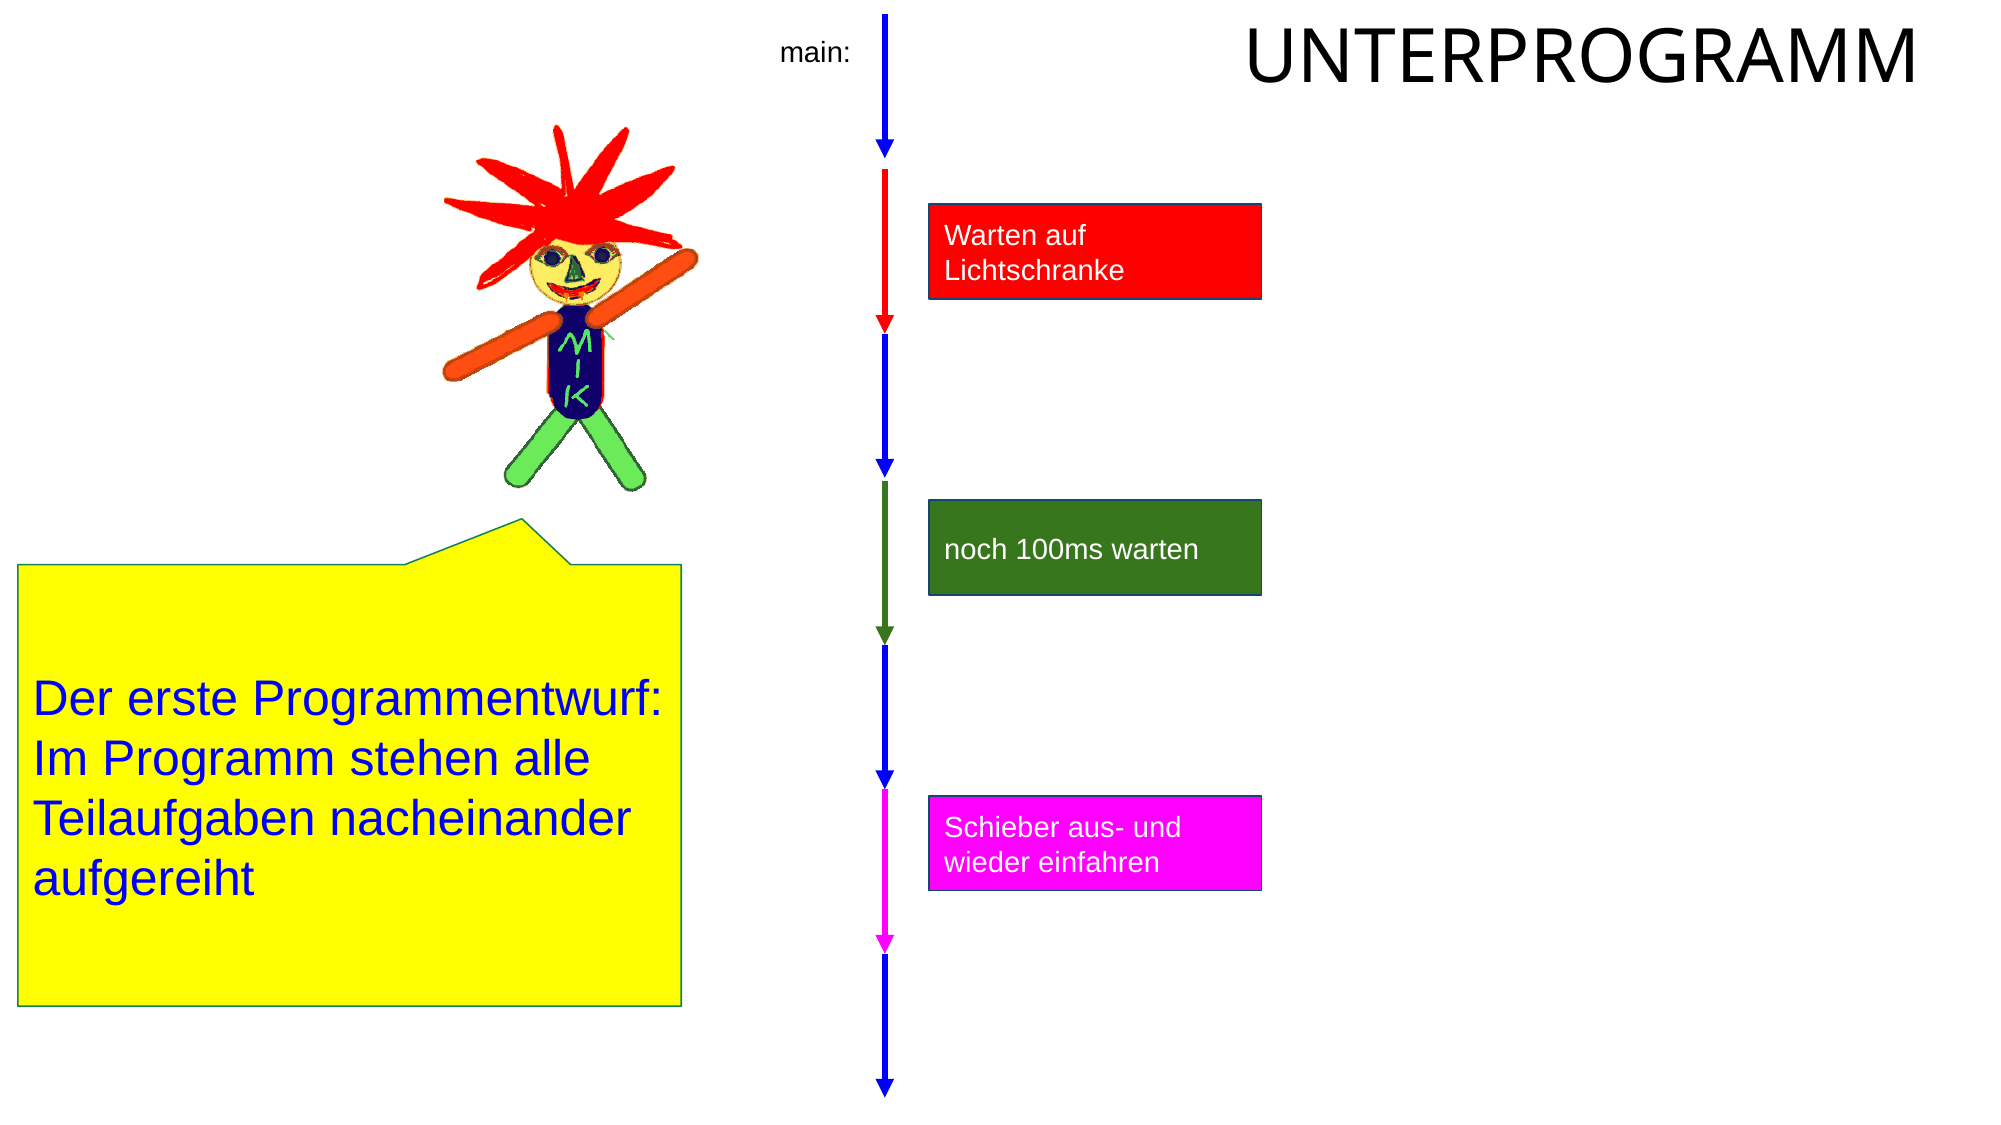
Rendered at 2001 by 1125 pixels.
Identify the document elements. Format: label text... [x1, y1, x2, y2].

text_box Schieber aus- und wieder einfahren [929, 795, 1262, 891]
picture [415, 115, 715, 501]
title UNTERPROGRAMM [1228, 0, 2000, 116]
text_box noch 100ms warten [929, 500, 1262, 595]
text_box Der erste Programmentwurf: Im Programm stehen alle Teilaufgaben nacheinander aufgereiht [17, 518, 682, 1007]
text_box Warten auf Lichtschranke [929, 204, 1262, 299]
text_box main: [764, 17, 882, 98]
